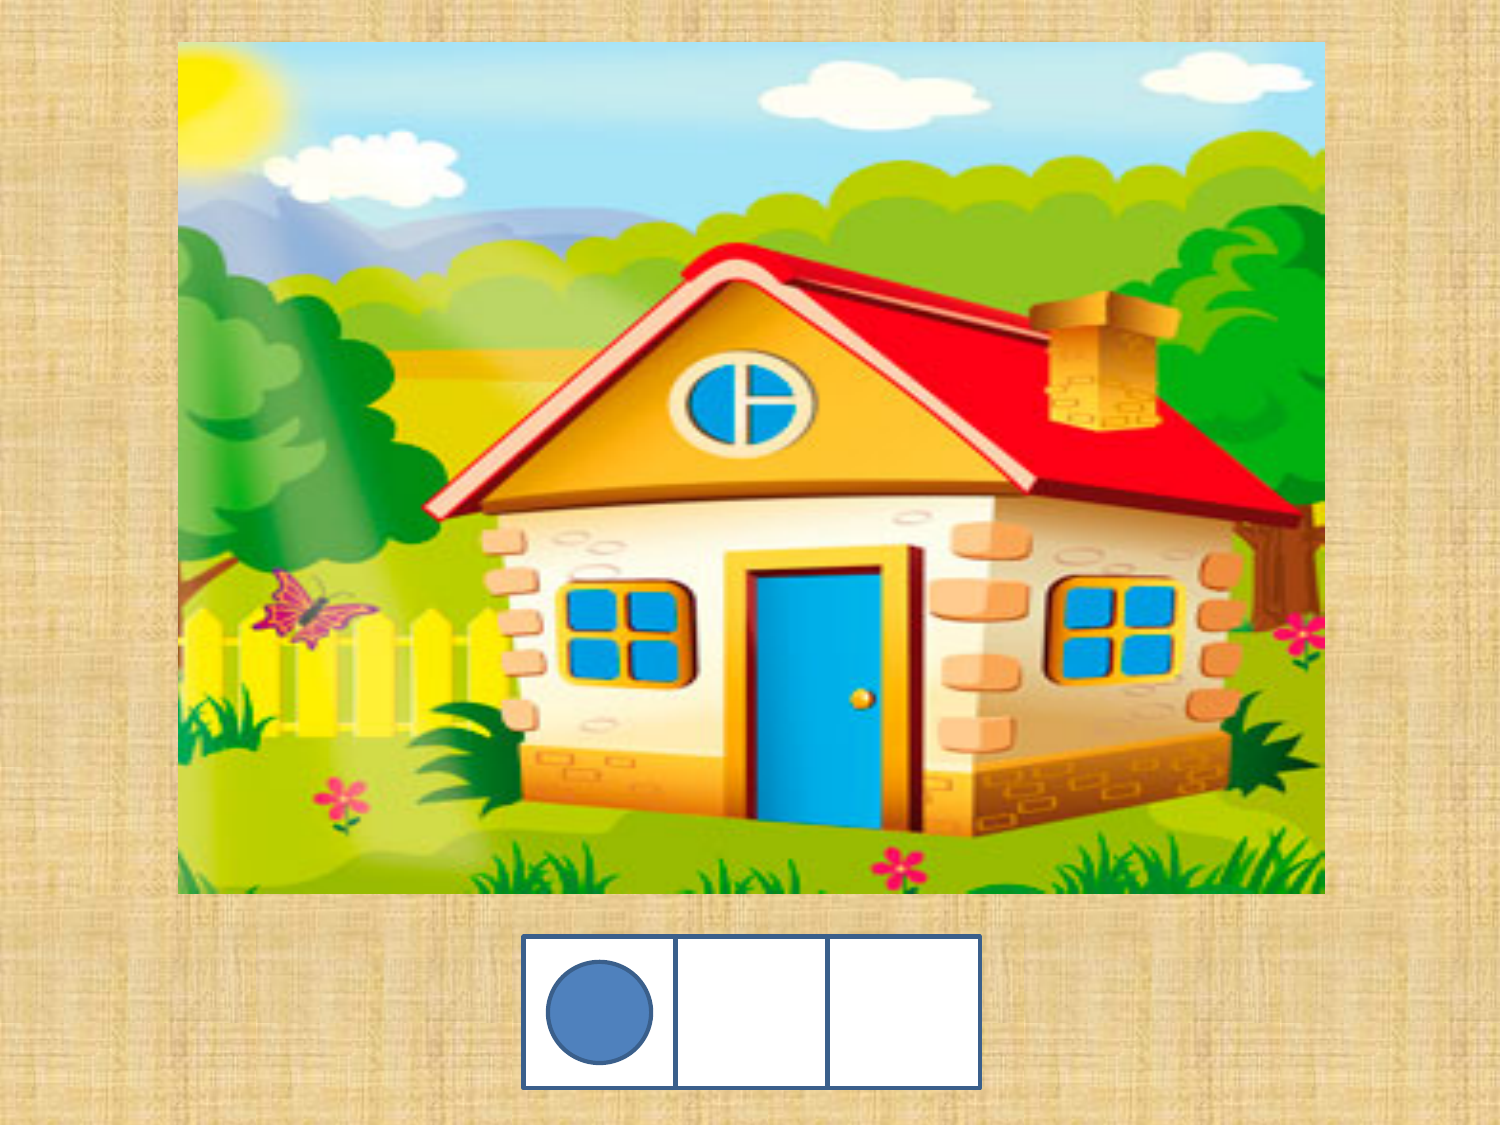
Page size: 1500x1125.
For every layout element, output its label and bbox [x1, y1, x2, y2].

text_box [827, 936, 980, 1089]
text_box [523, 936, 675, 1089]
text_box [547, 961, 652, 1064]
picture [0, 0, 1500, 1125]
text_box [675, 936, 827, 1089]
